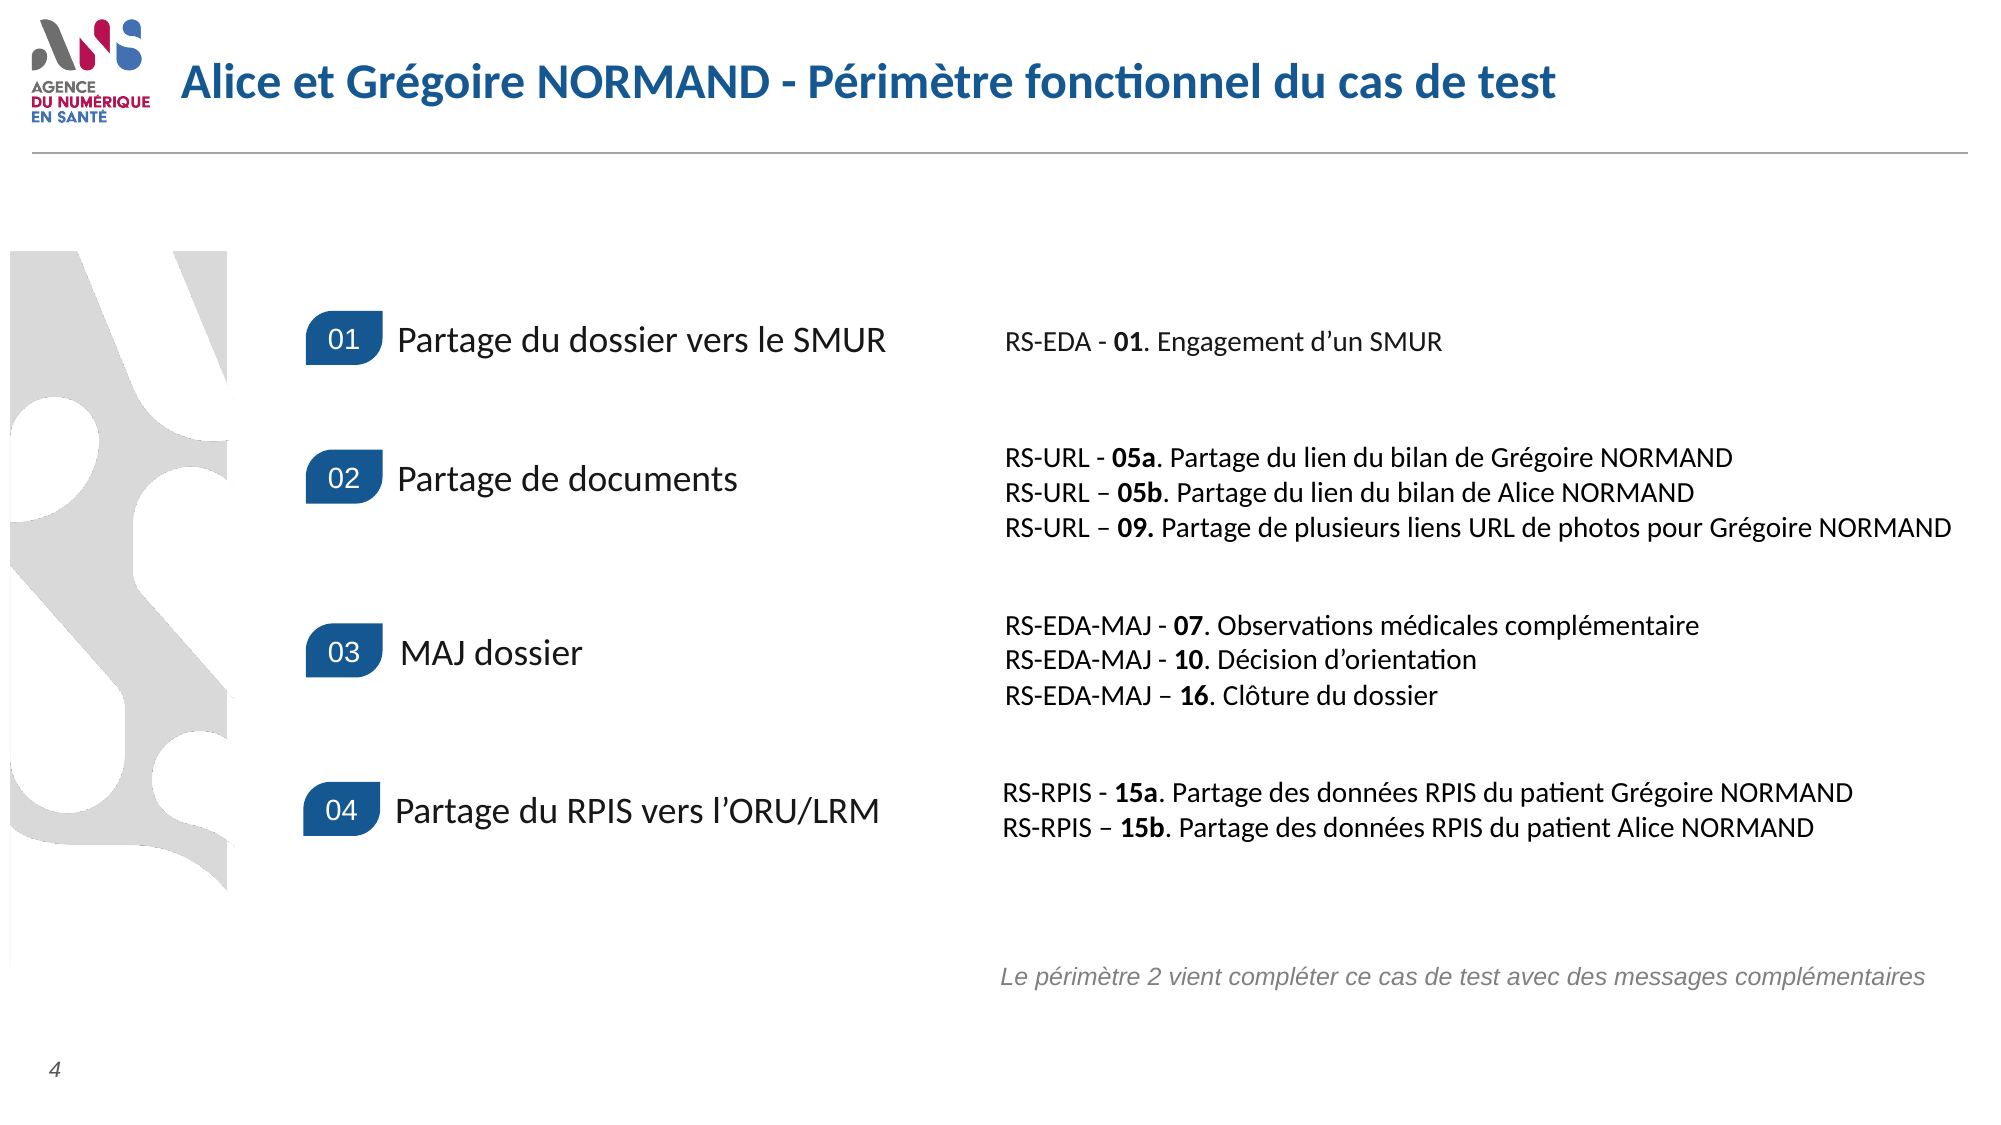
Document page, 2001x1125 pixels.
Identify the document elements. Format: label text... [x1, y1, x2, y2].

text_box Partage de documents [382, 446, 943, 506]
text_box RS-EDA-MAJ - 07. Observations médicales complémentaire RS-EDA-MAJ - 10. Décision d’orientation RS-EDA-MAJ – 16. Clôture du dossier [993, 598, 1776, 719]
title Alice et Grégoire NORMAND - Périmètre fonctionnel du cas de test [180, 19, 1945, 138]
text_box 02 [305, 449, 383, 504]
text_box Partage du dossier vers le SMUR [382, 307, 943, 368]
text_box RS-EDA - 01. Engagement d’un SMUR [993, 314, 1776, 365]
picture [31, 19, 150, 123]
text_box 03 [305, 623, 383, 678]
slide_number 4 [23, 1038, 87, 1099]
text_box 01 [305, 310, 383, 365]
text_box Partage du RPIS vers l’ORU/LRM [380, 778, 940, 839]
text_box 04 [303, 781, 381, 836]
picture [2, 250, 235, 972]
text_box Le périmètre 2 vient compléter ce cas de test avec des messages complémentaires [985, 953, 1943, 998]
text_box RS-URL - 05a. Partage du lien du bilan de Grégoire NORMAND RS-URL – 05b. Partage du lien du bilan de Alice NORMAND RS-URL – 09. Partage de plusieurs liens URL de photos pour Grégoire NORMAND [993, 430, 1988, 551]
text_box MAJ dossier [384, 620, 725, 680]
text_box RS-RPIS - 15a. Partage des données RPIS du patient Grégoire NORMAND RS-RPIS – 15b. Partage des données RPIS du patient Alice NORMAND [990, 766, 1887, 851]
